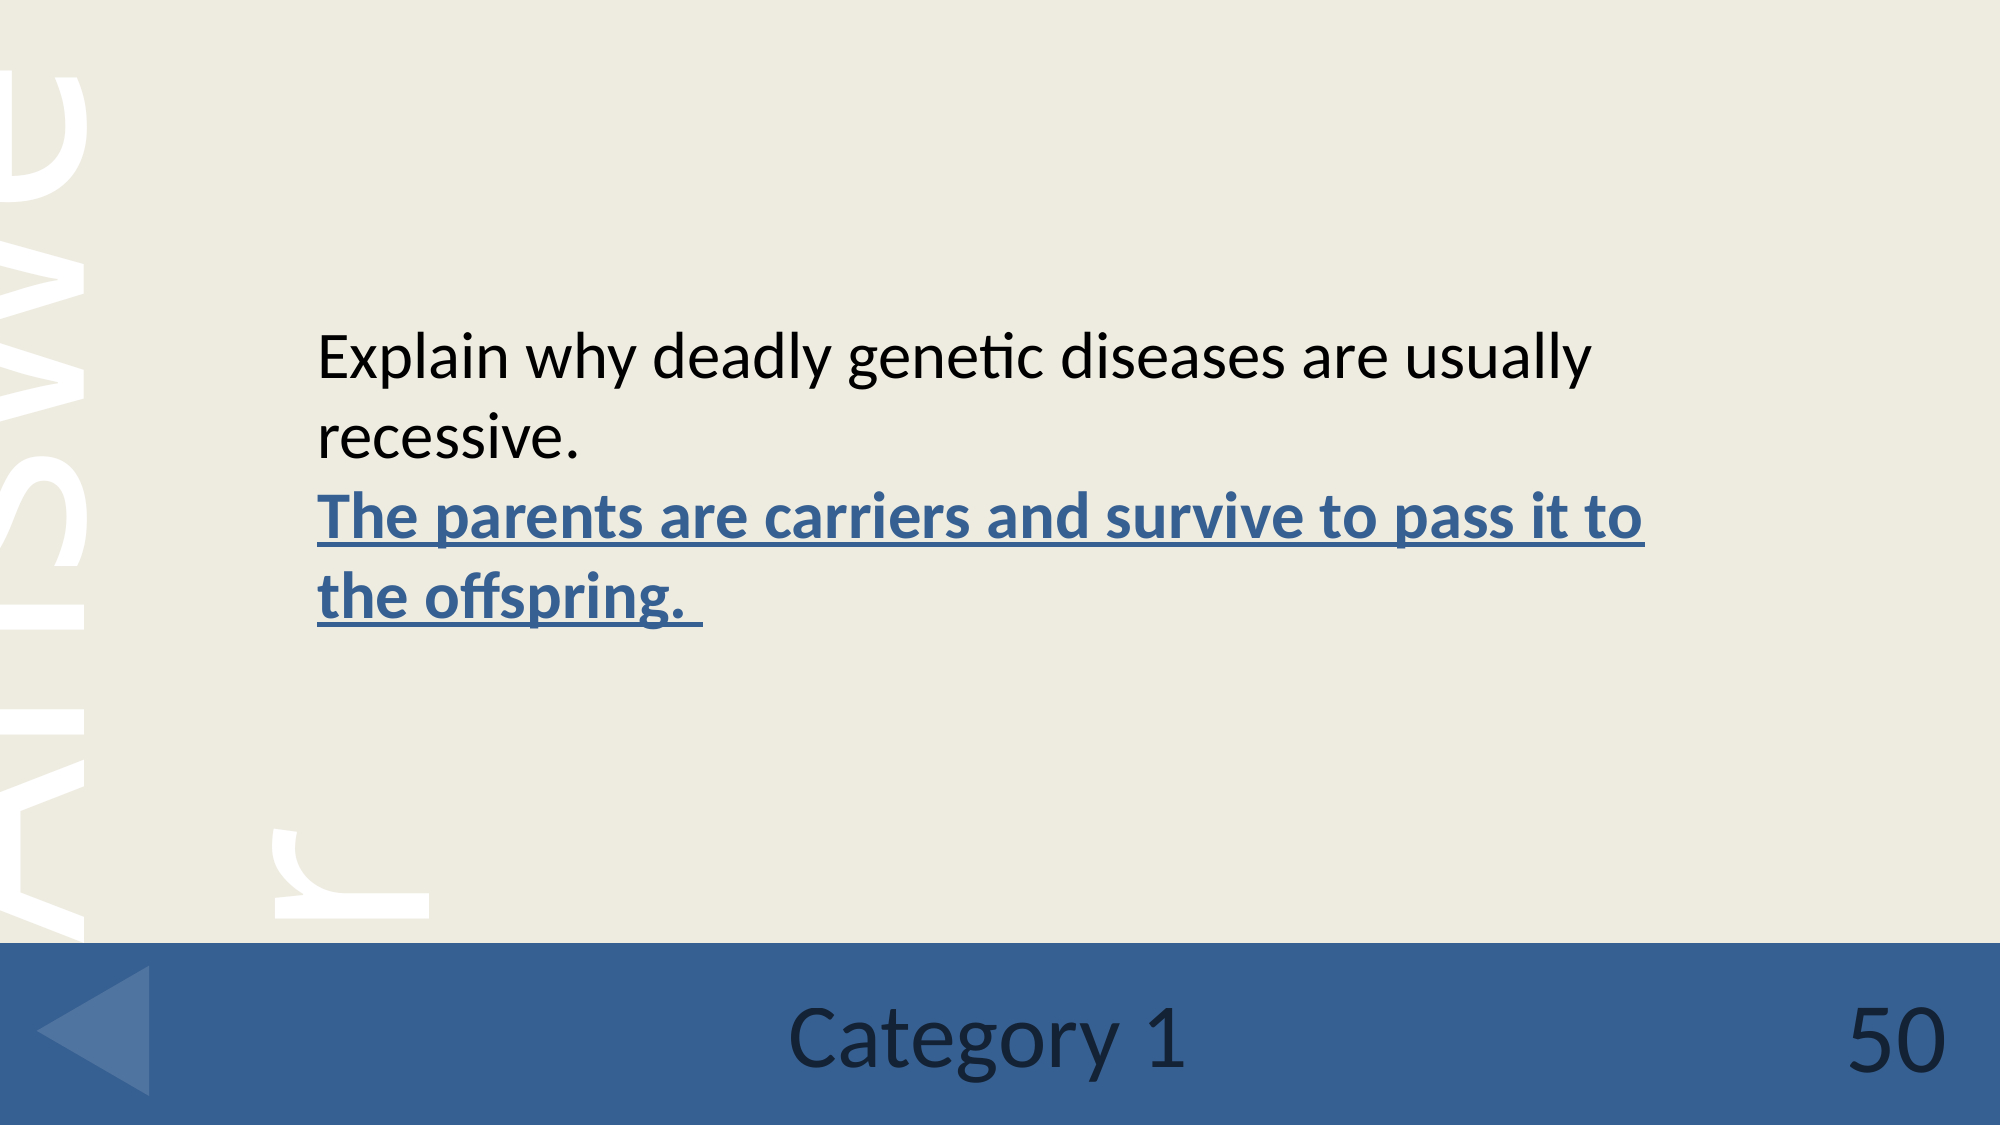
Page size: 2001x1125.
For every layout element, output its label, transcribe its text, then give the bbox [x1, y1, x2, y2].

list Explain why deadly genetic diseases are usually recessive. The parents are carriers and survive to pass it to the offspring. [302, 307, 1760, 636]
title Category 1 [88, 937, 1889, 1125]
list 50 [1889, 967, 1963, 1097]
